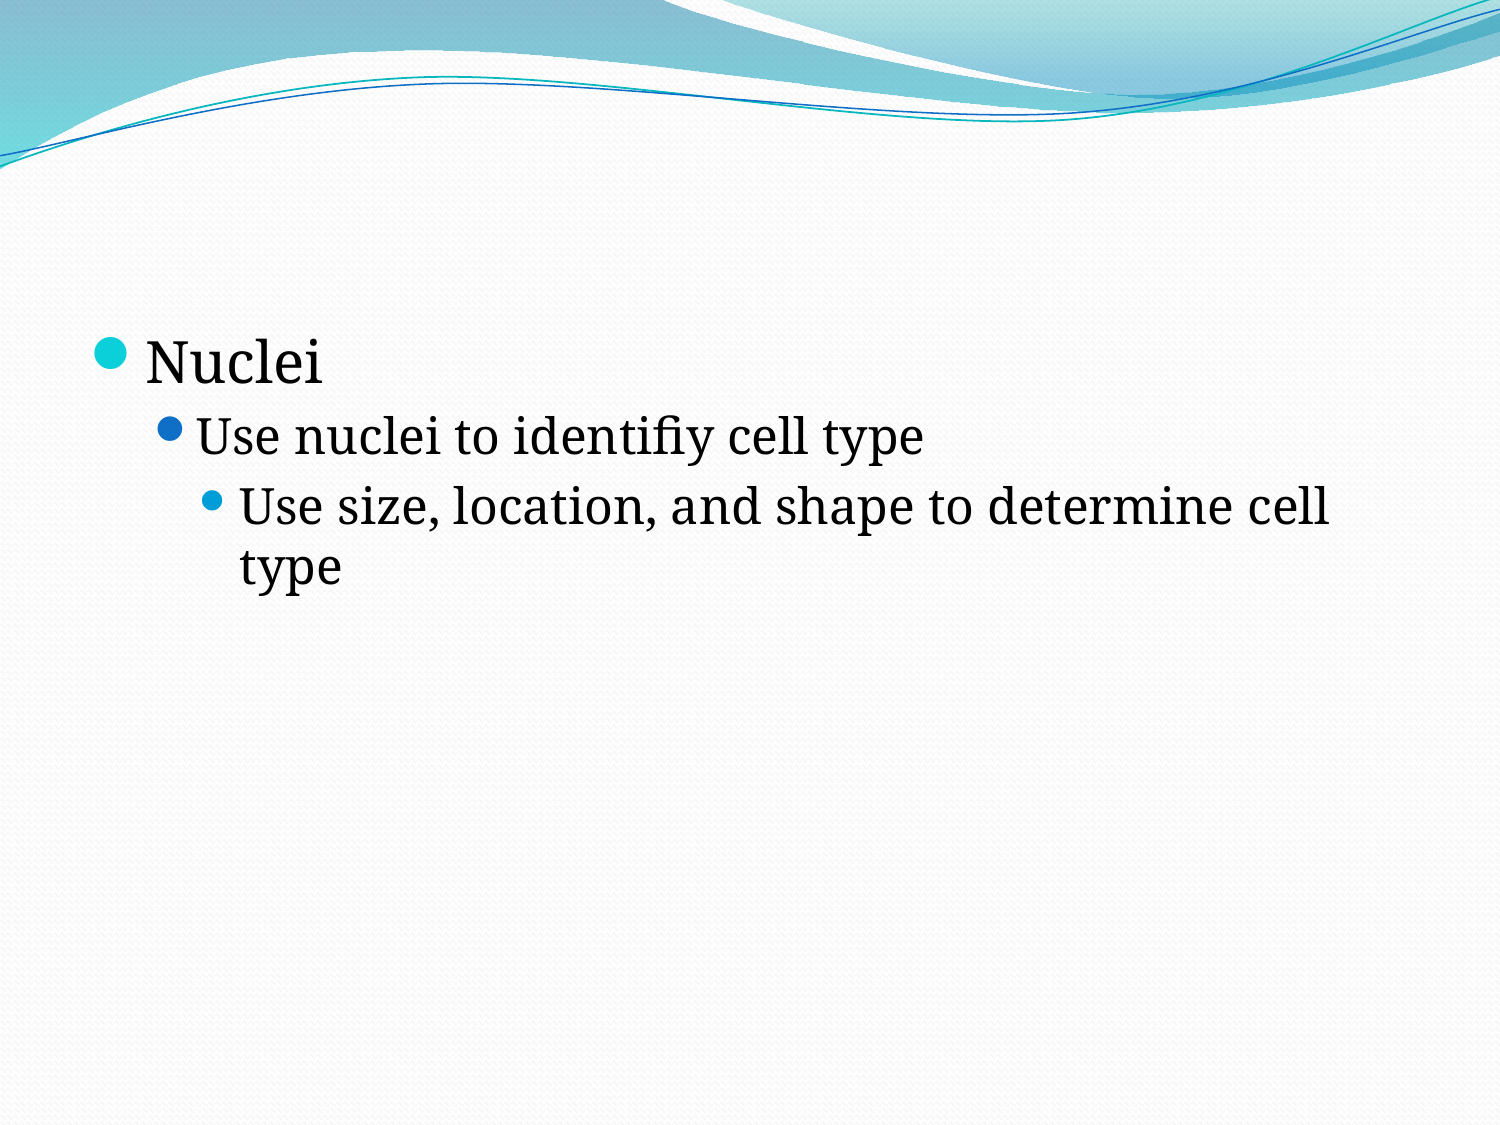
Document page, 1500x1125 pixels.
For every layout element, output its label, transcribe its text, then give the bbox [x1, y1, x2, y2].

list Nuclei Use nuclei to identifiy cell type Use size, location, and shape to determine cell type [75, 317, 1425, 1038]
